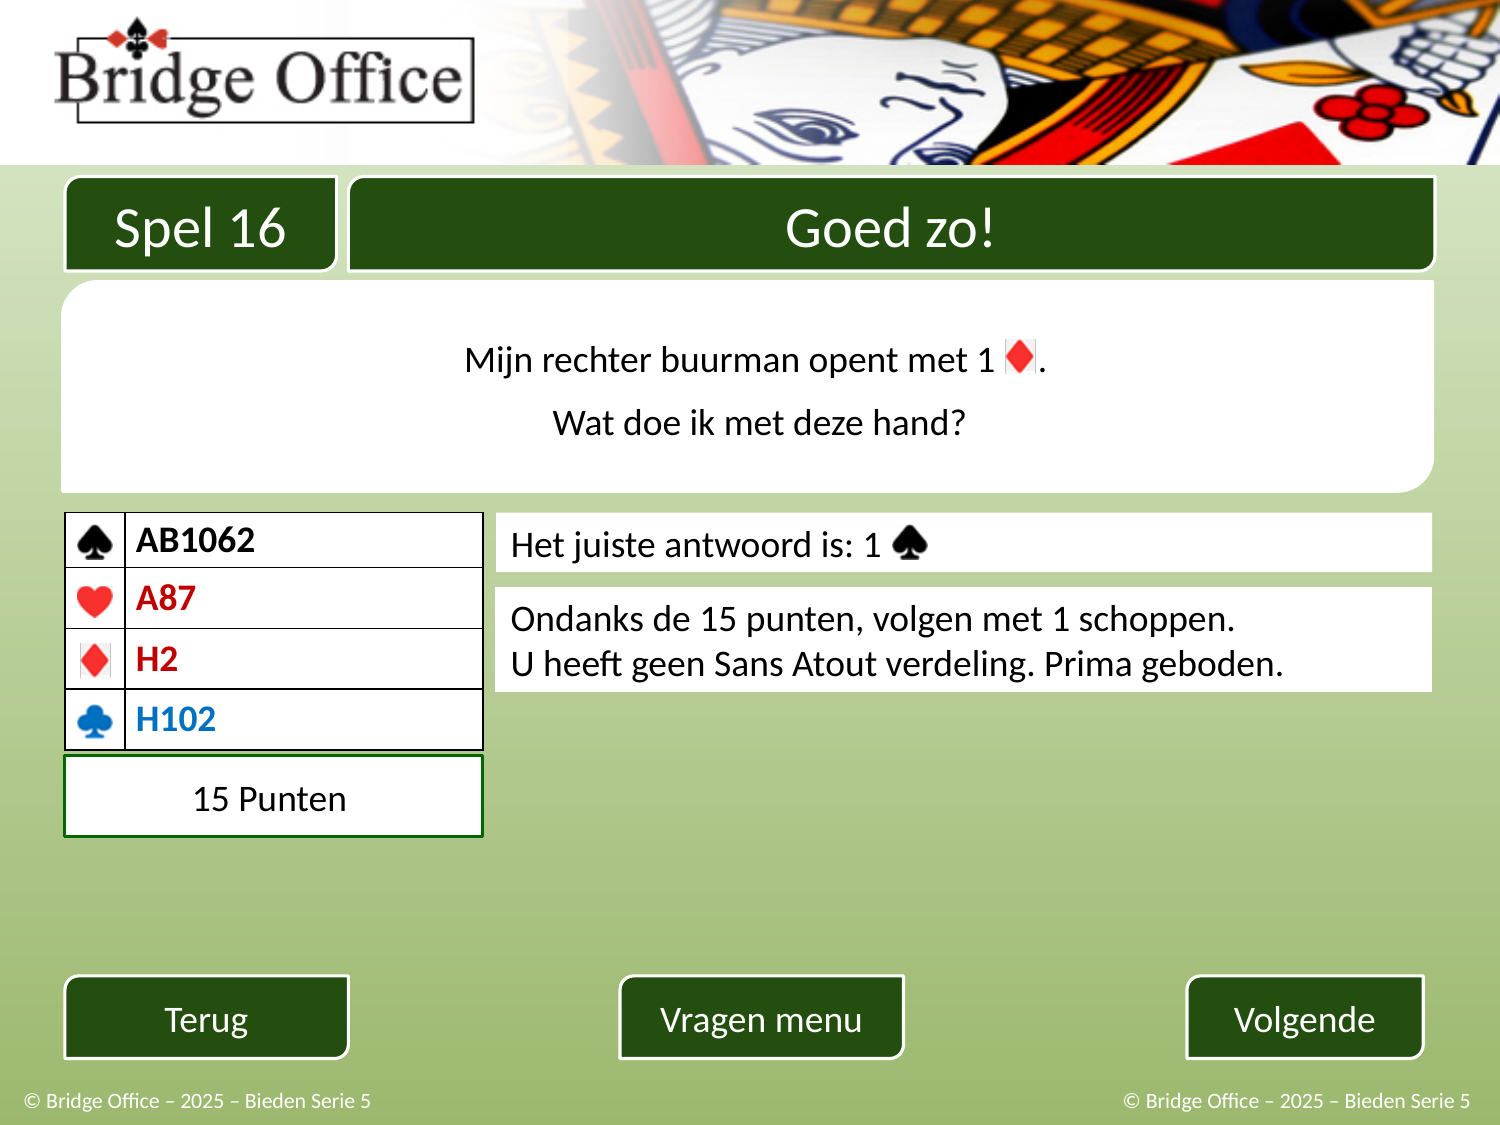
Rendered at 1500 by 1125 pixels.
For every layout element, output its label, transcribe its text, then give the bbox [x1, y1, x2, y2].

table_cell [66, 568, 124, 628]
picture [77, 703, 114, 740]
picture [0, 0, 1500, 166]
text_box Vragen menu [618, 974, 906, 1061]
text_box Mijn rechter buurman opent met 1 . [449, 327, 1075, 388]
text_box © Bridge Office – 2025 – Bieden Serie 5 [1107, 1079, 1500, 1121]
table_header [66, 513, 124, 567]
text_box Het juiste antwoord is: 1 [496, 512, 1433, 573]
text_box [61, 280, 1435, 493]
table_cell H2 [126, 629, 482, 688]
text_box Ondanks de 15 punten, volgen met 1 schoppen. U heeft geen Sans Atout verdeling. Prima geboden. [495, 587, 1432, 692]
text_box Volgende [1185, 974, 1425, 1061]
picture [77, 643, 114, 679]
table_header AB1062 [126, 513, 482, 567]
text_box Spel 16 [63, 179, 339, 273]
table_cell [66, 690, 124, 749]
table_cell [66, 629, 124, 688]
text_box Wat doe ik met deze hand? [537, 390, 986, 451]
picture [77, 585, 114, 618]
table_cell A87 [126, 568, 482, 628]
text_box 15 Punten [63, 754, 484, 838]
text_box © Bridge Office – 2025 – Bieden Serie 5 [8, 1079, 393, 1121]
picture [1001, 339, 1038, 375]
text_box Terug [63, 974, 350, 1061]
text_box Goed zo! [346, 179, 1437, 273]
table_cell H102 [126, 690, 482, 749]
picture [892, 524, 928, 561]
picture [77, 524, 114, 561]
